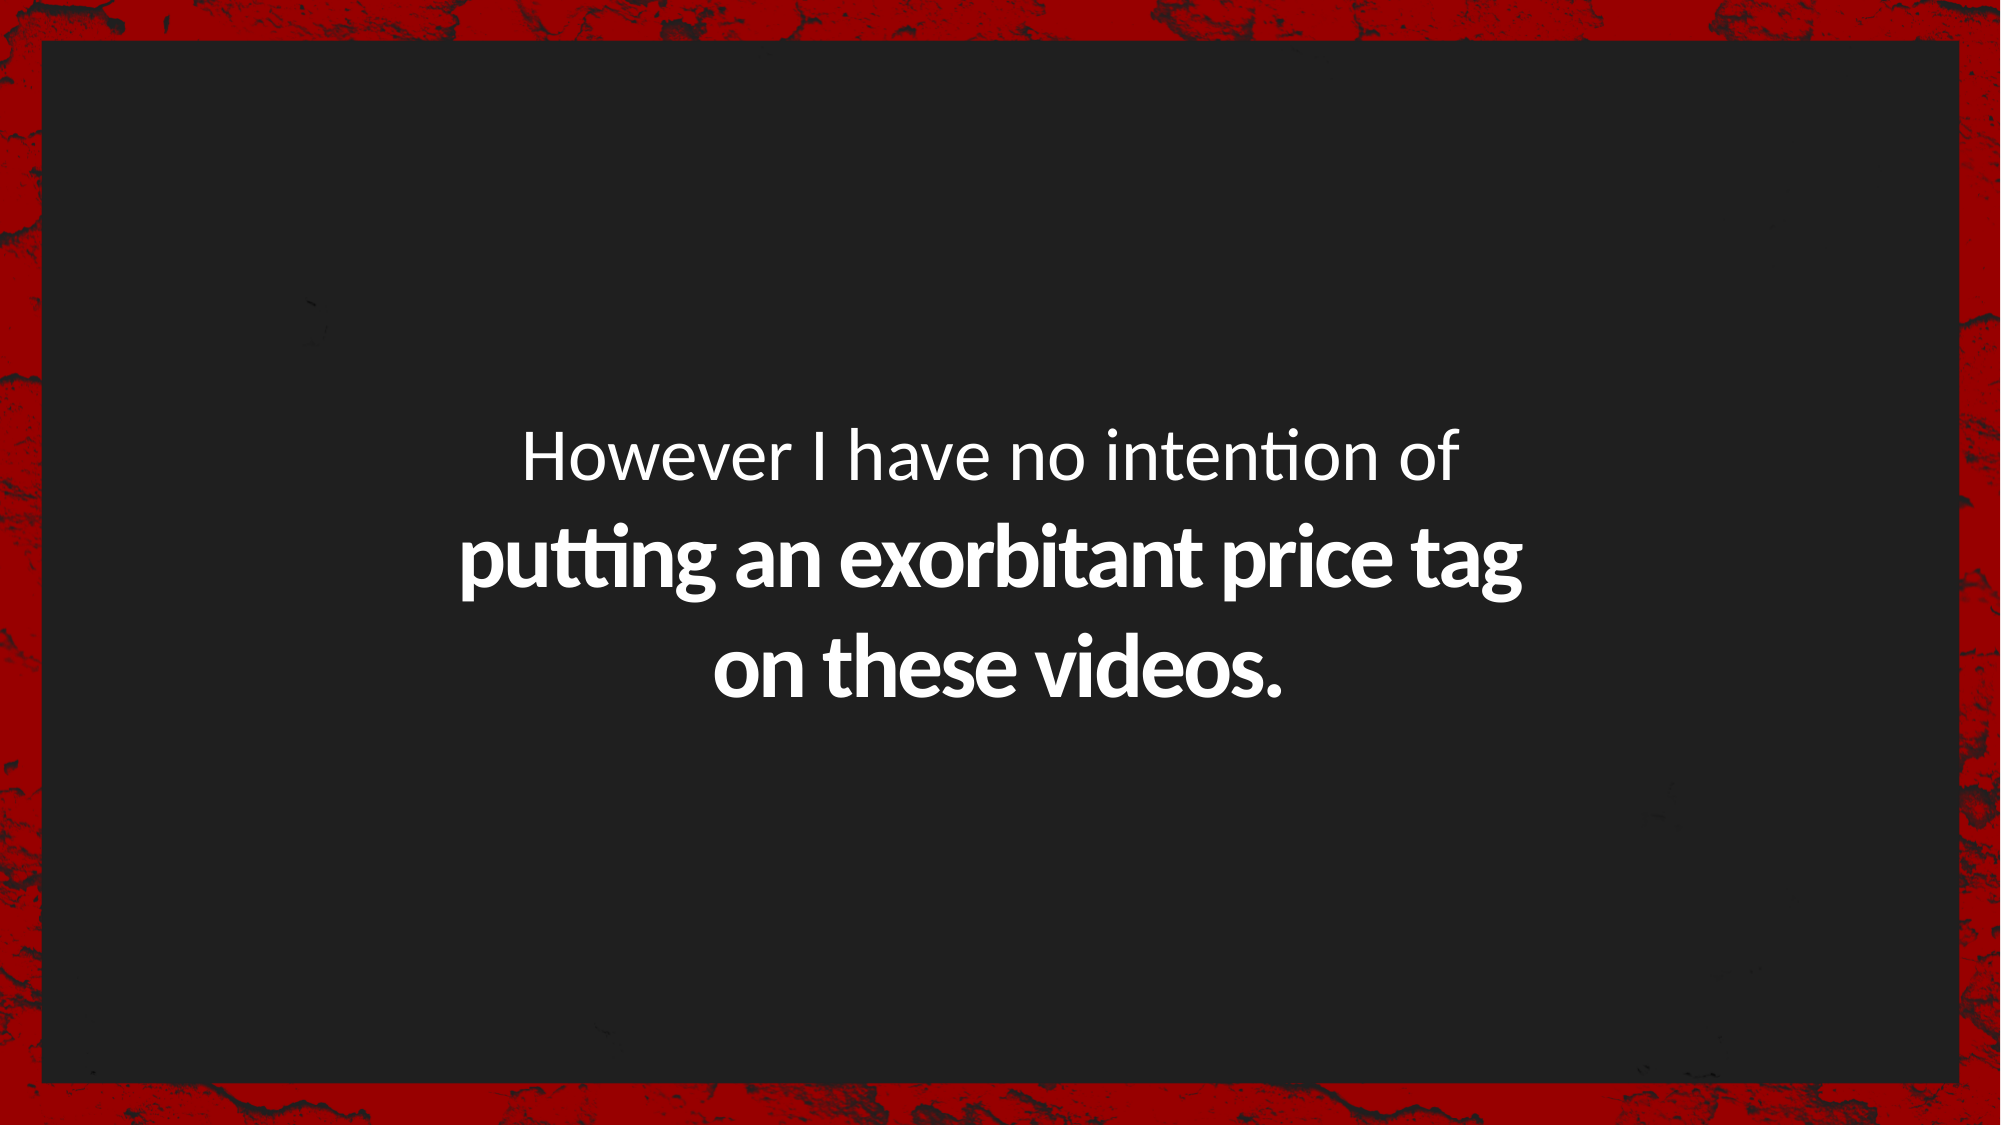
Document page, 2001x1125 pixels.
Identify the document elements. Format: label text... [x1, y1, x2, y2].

text_box However I have no intention of putting an exorbitant price tag on these videos. [0, 398, 2000, 723]
picture [0, 0, 2001, 1125]
